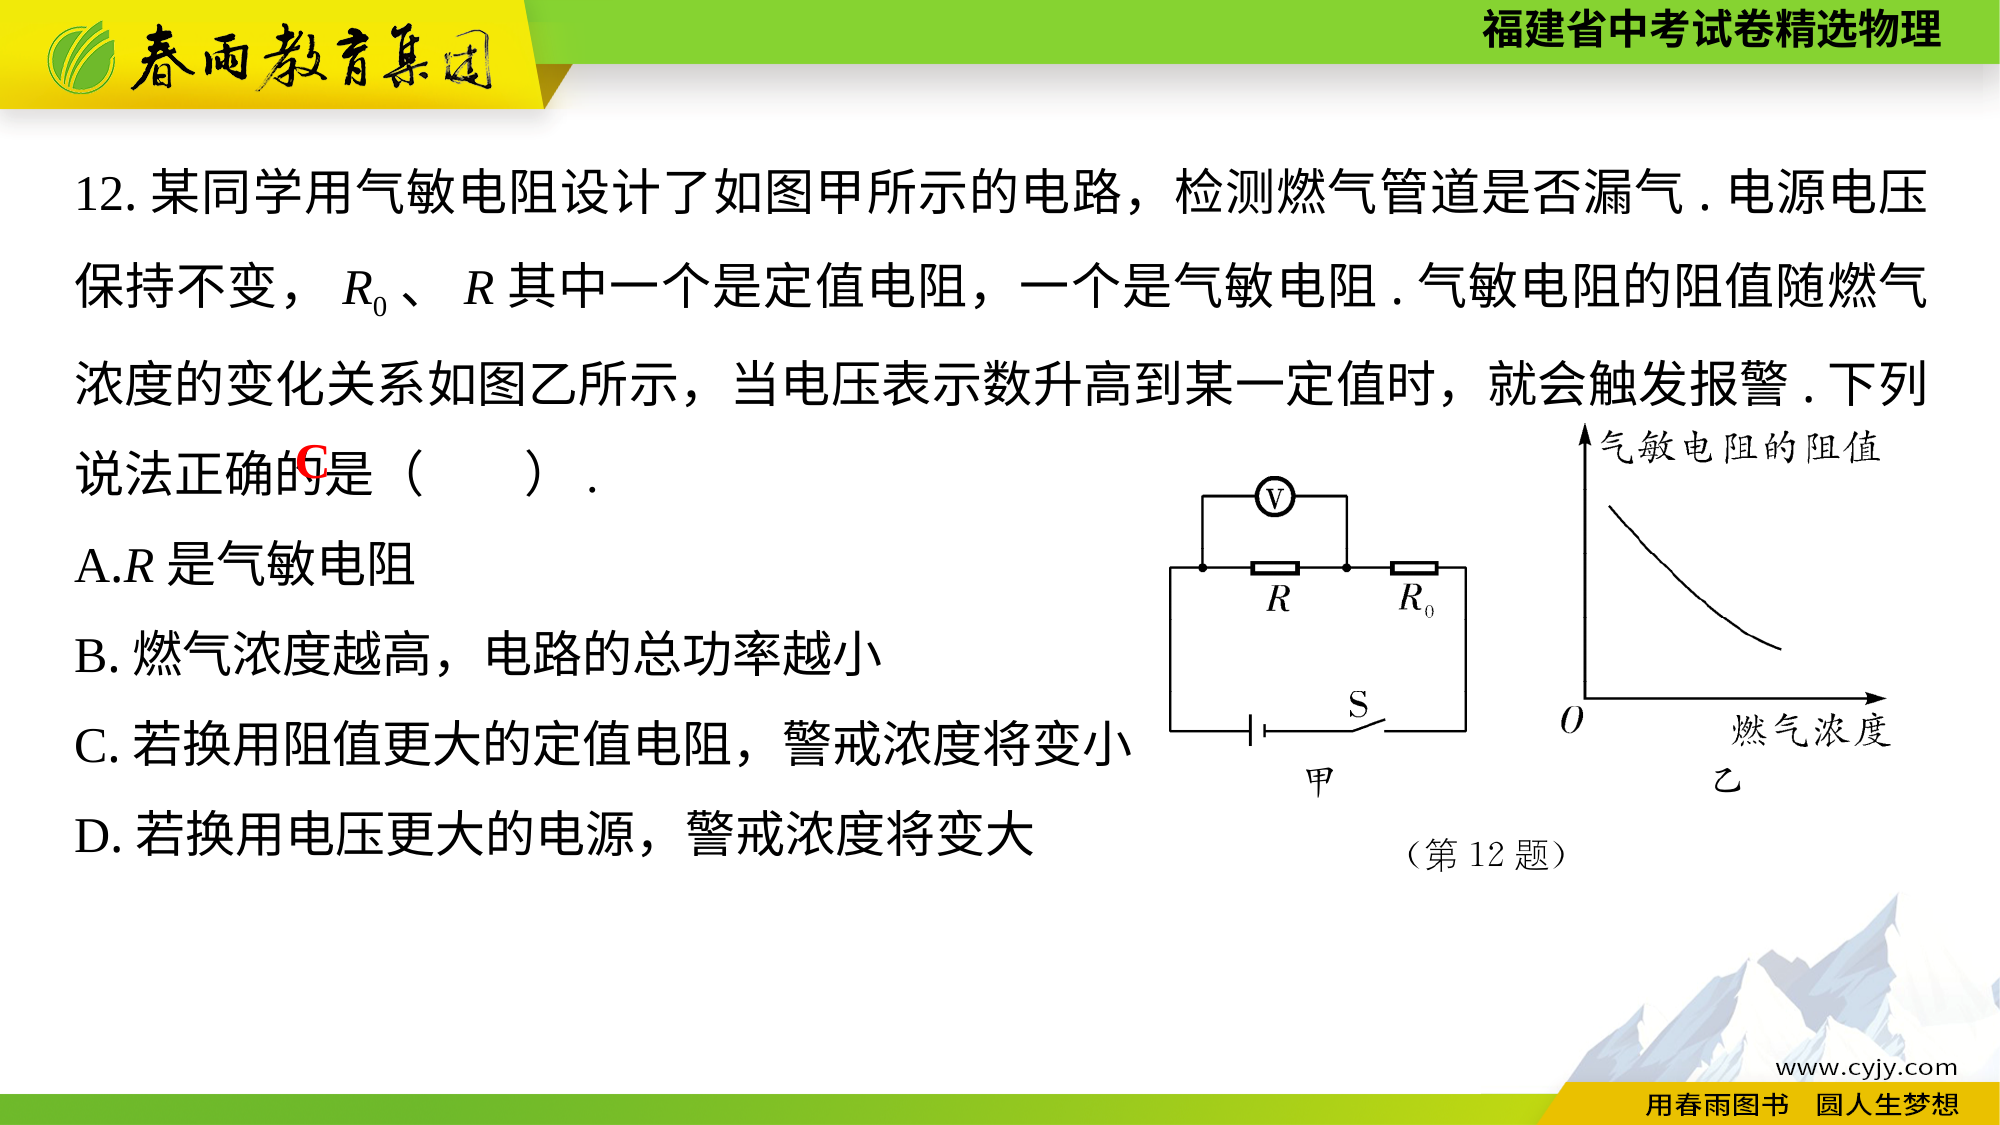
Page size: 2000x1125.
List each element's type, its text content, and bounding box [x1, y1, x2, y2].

list 12.某同学用气敏电阻设计了如图甲所示的电路，检测燃气管道是否漏气.电源电压保持不变，R0、R其中一个是定值电阻，一个是气敏电阻.气敏电阻的阻值随燃气浓度的变化关系如图乙所示，当电压表示数升高到某一定值时，就会触发报警.下列说法正确的是（ ）. A.R是气敏电阻 B.燃气浓度越高，电路的总功率越小 C.若换用阻值更大的定值电阻，警戒浓度将变小 D.若换用电压更大的电源，警戒浓度将变大 [59, 122, 1944, 854]
picture [0, 0, 2000, 1125]
text_box C [279, 420, 346, 496]
